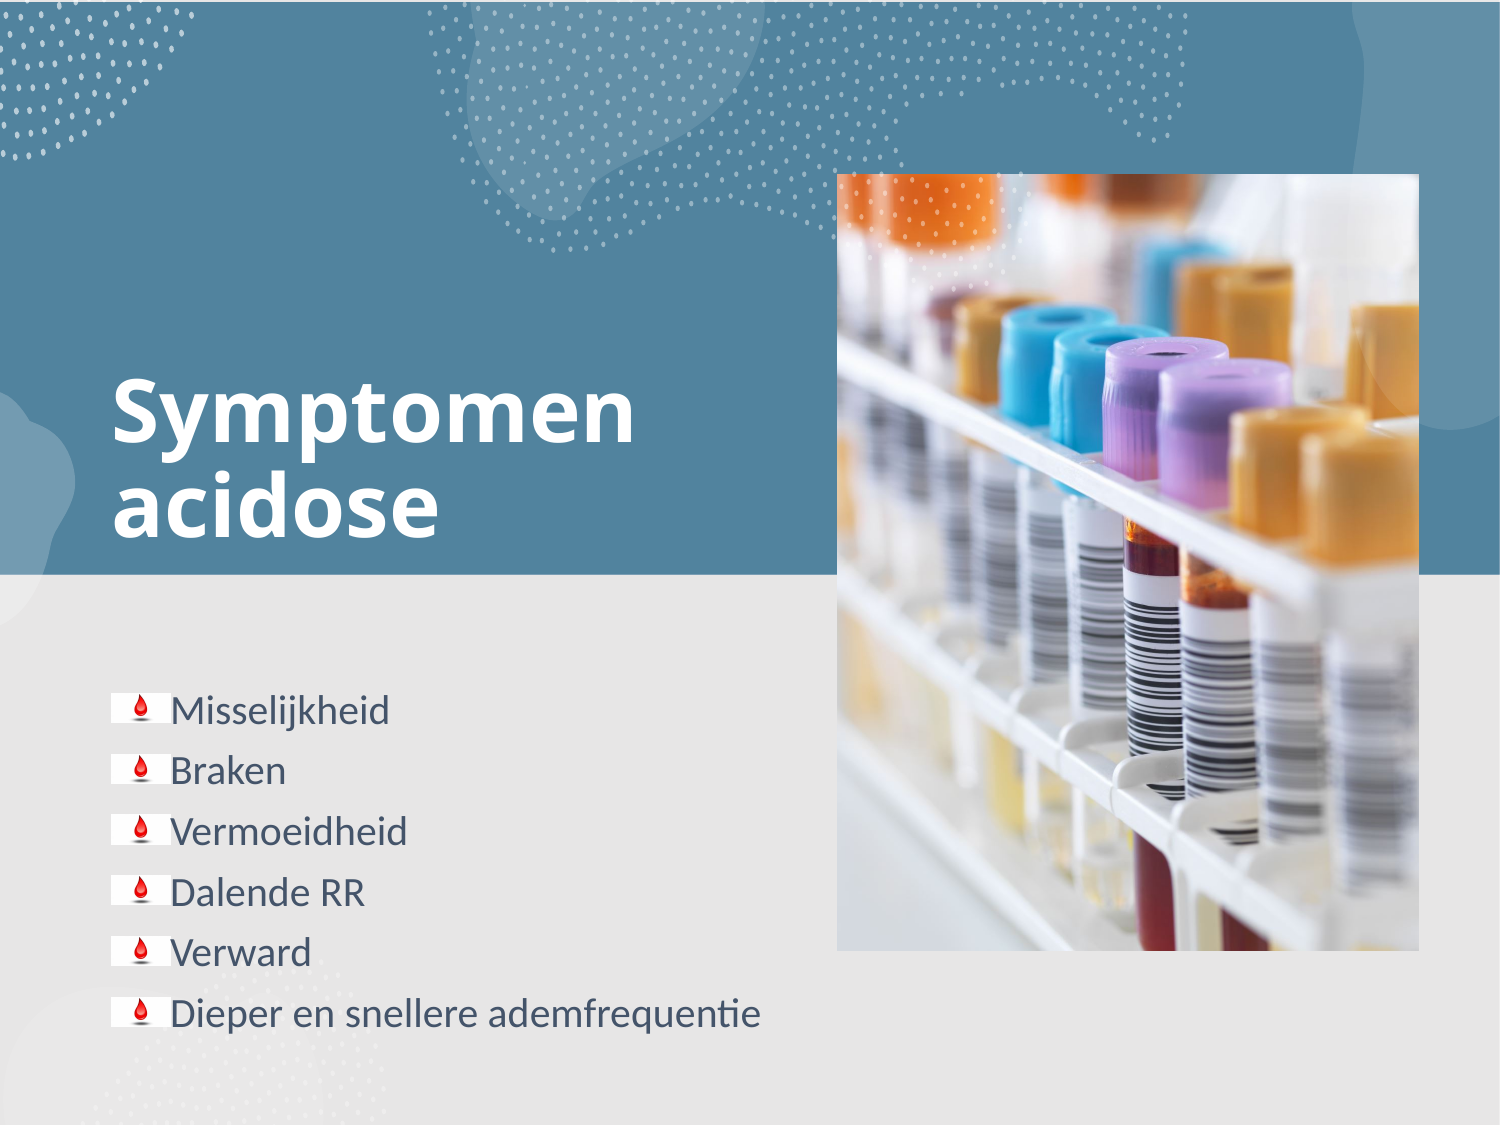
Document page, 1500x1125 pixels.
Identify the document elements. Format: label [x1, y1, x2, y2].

text_box [0, 0, 1500, 1125]
